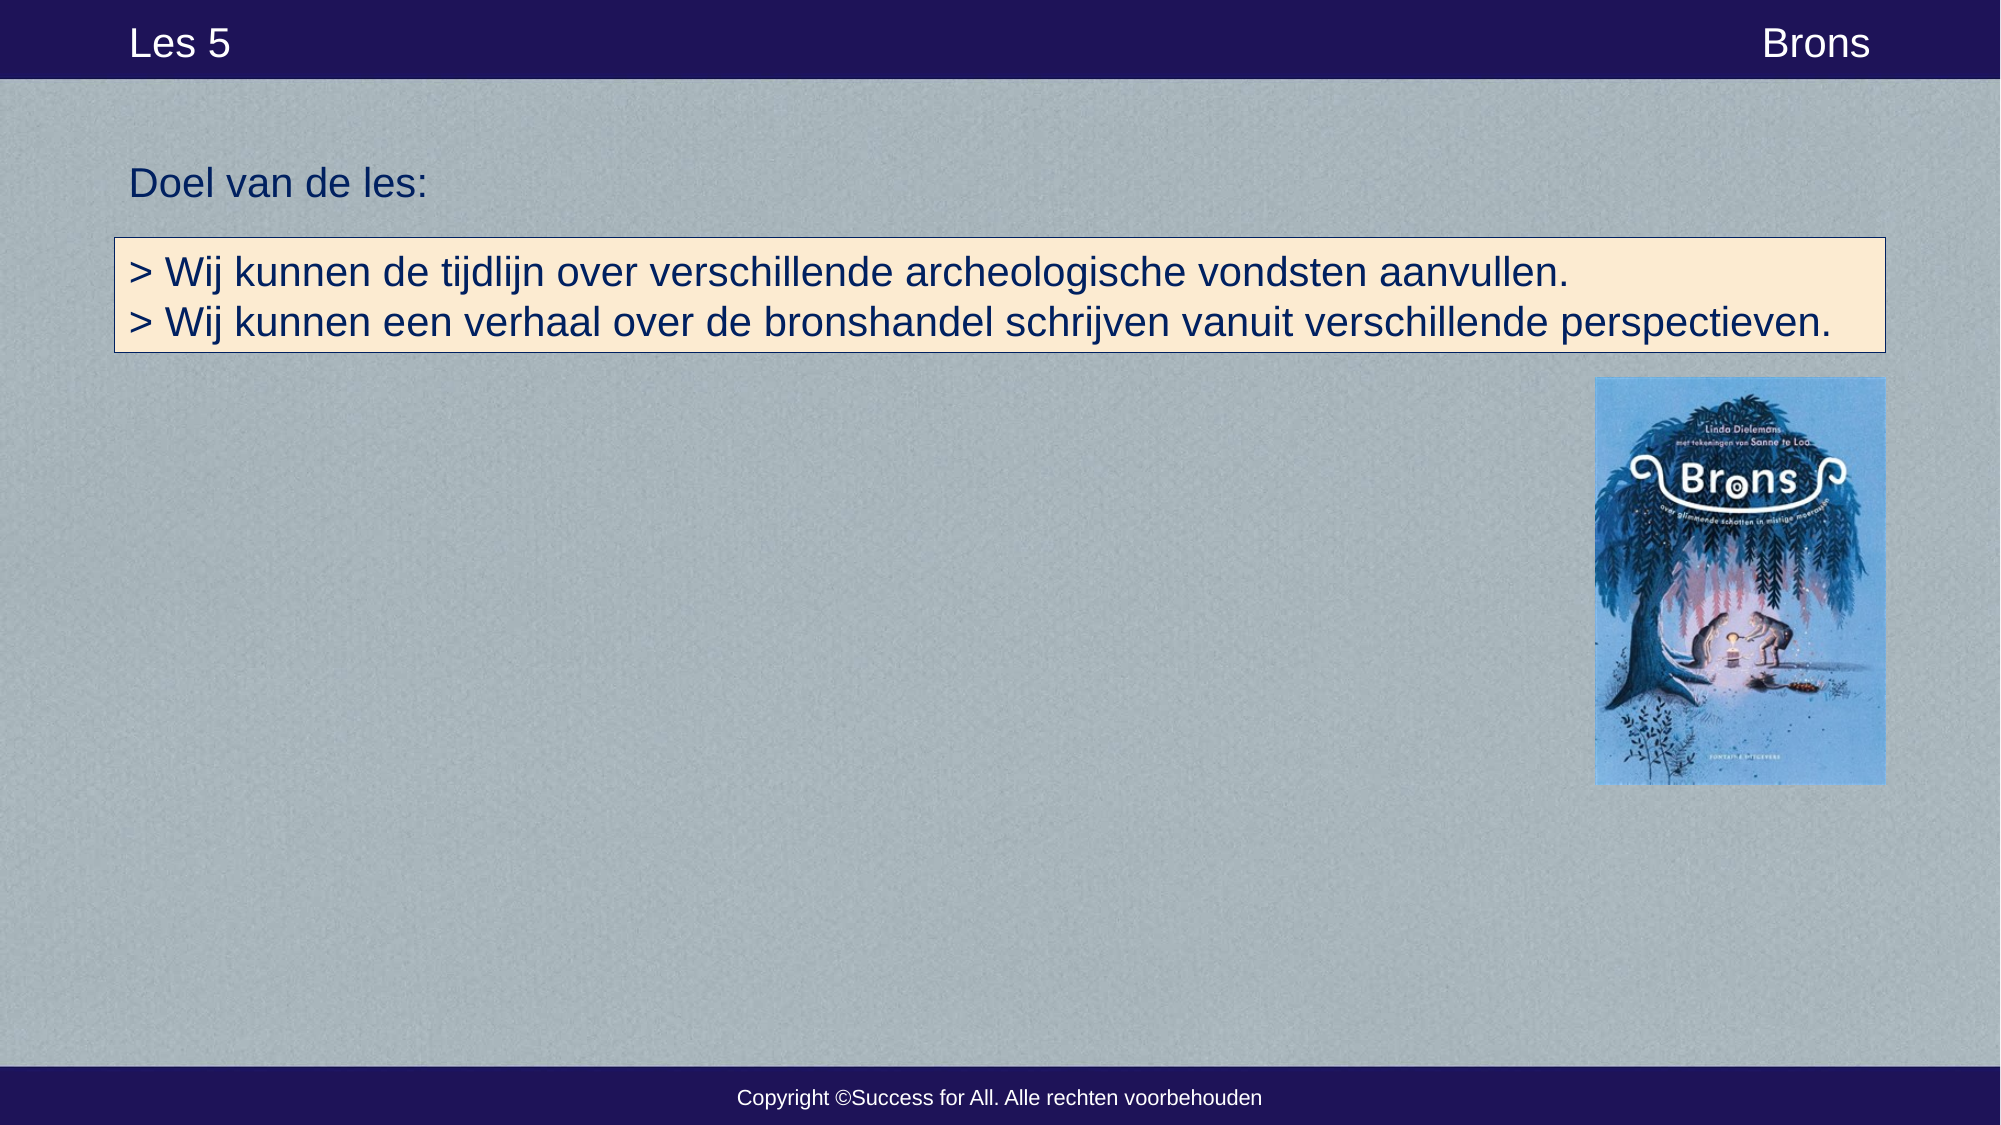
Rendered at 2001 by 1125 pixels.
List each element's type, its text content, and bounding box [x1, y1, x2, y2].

text_box Copyright ©Success for All. Alle rechten voorbehouden [0, 1076, 2000, 1125]
text_box > Wij kunnen de tijdlijn over verschillende archeologische vondsten aanvullen. > Wij kunnen een verhaal over de bronshandel schrijven vanuit verschillende perspectieven. [114, 237, 1886, 353]
picture [0, 0, 2001, 1125]
text_box Brons [999, 8, 1886, 73]
text_box Les 5 [114, 8, 354, 73]
text_box Doel van de les: [113, 148, 1635, 214]
